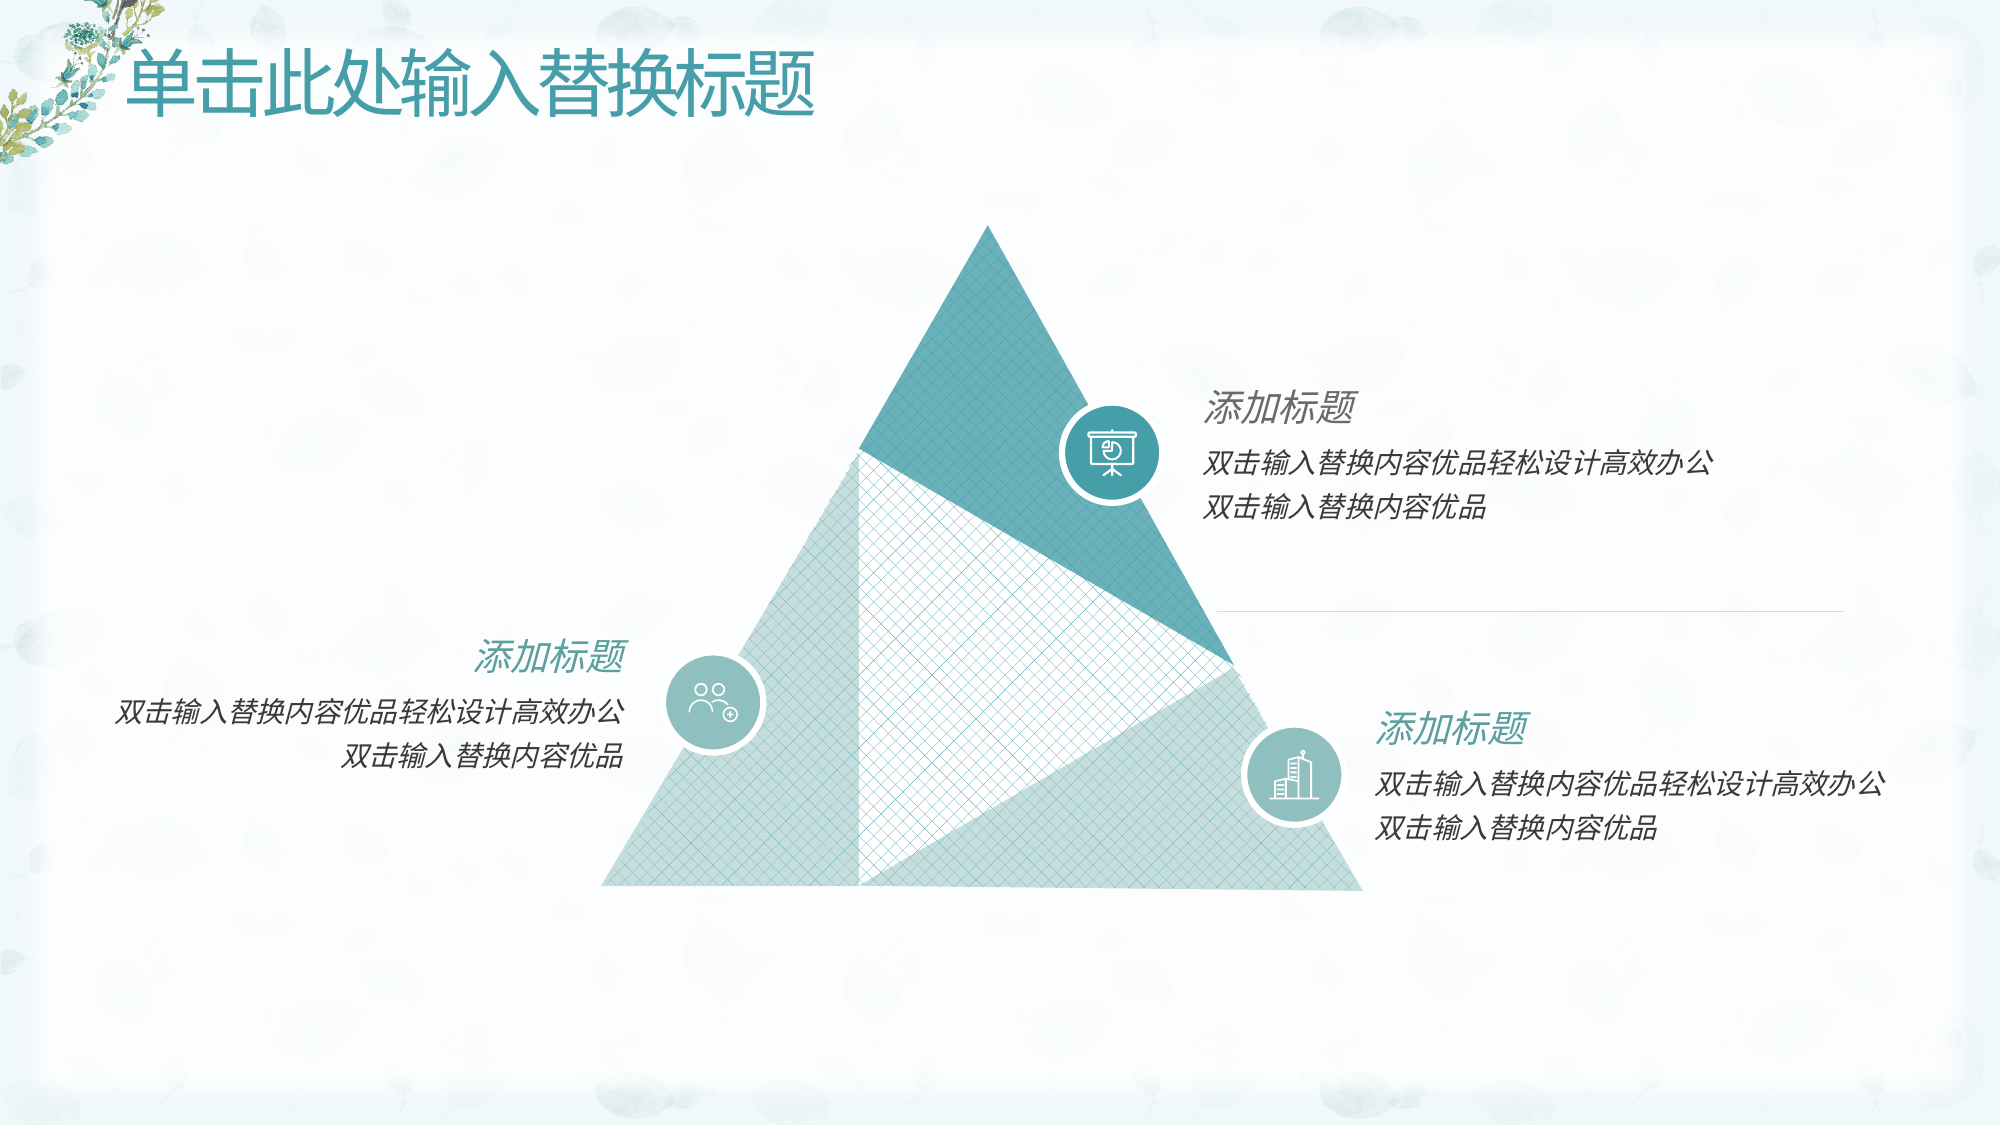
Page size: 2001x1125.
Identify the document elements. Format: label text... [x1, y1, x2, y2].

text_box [1359, 697, 1980, 852]
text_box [1244, 724, 1345, 825]
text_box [1061, 402, 1163, 503]
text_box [662, 652, 764, 753]
title 单击此处输入替换标题 [109, 38, 1834, 136]
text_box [1187, 376, 1808, 531]
text_box [858, 225, 1235, 666]
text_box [18, 625, 638, 780]
text_box [600, 452, 859, 887]
text_box [858, 668, 1363, 891]
picture [0, 0, 171, 191]
text_box [762, 445, 1269, 884]
